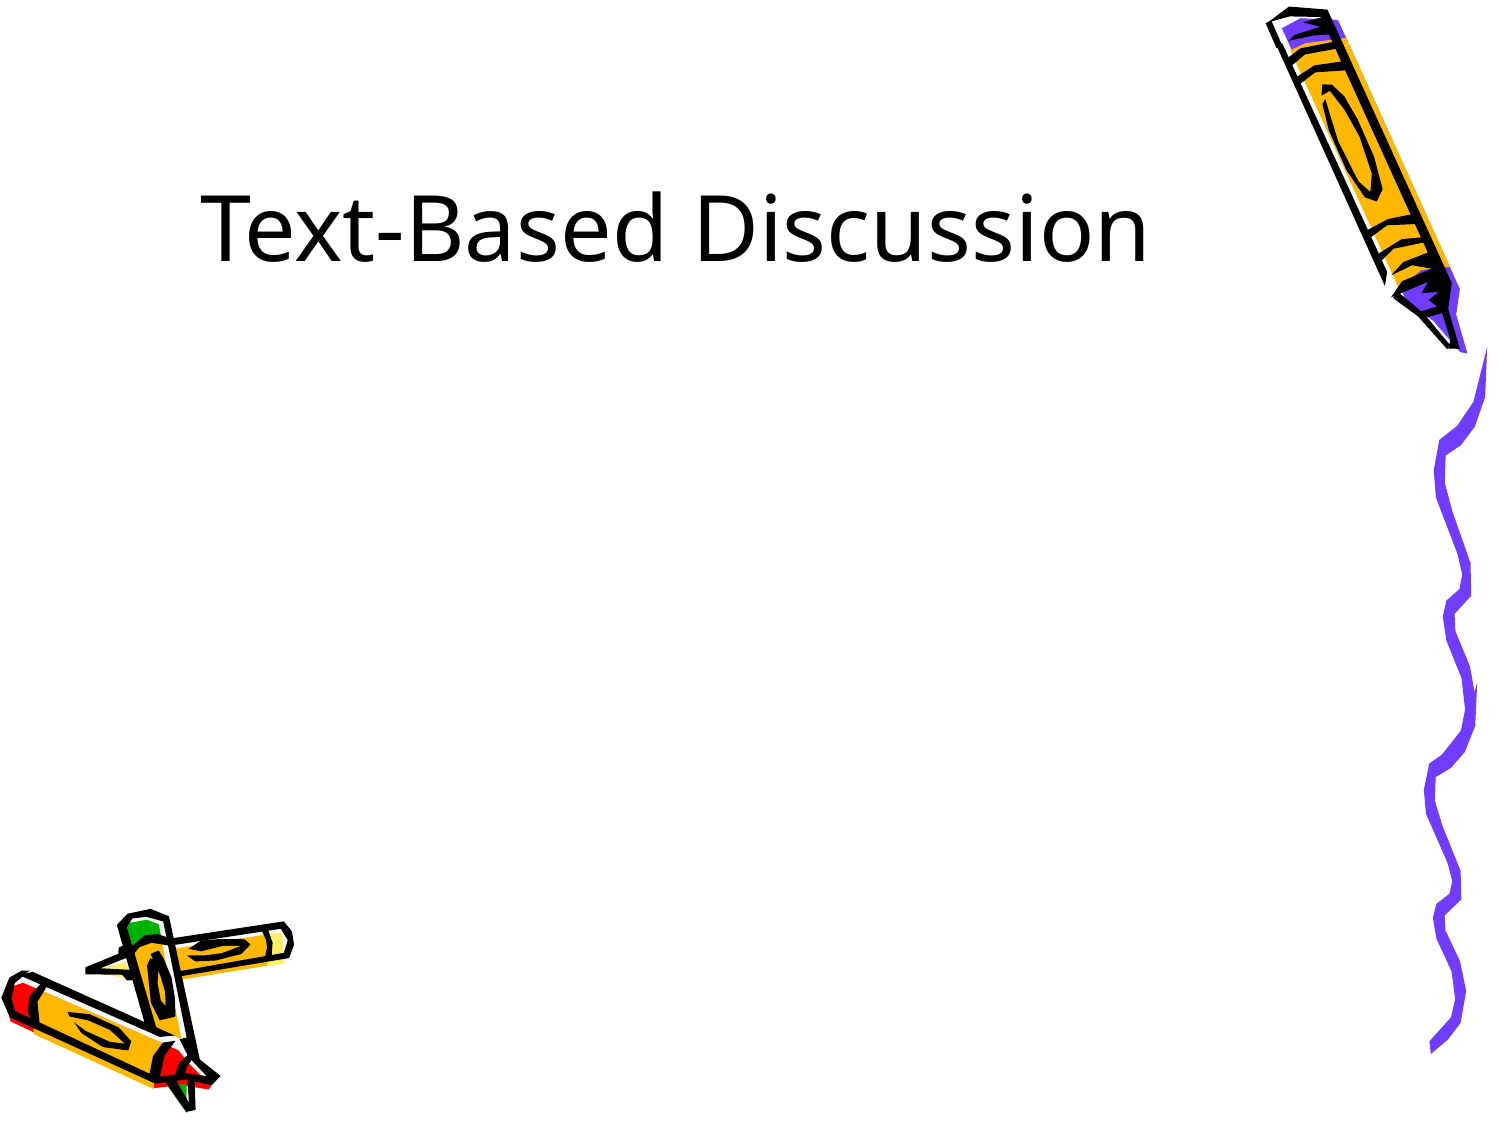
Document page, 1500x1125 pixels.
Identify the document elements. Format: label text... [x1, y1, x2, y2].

title Text-Based Discussion [112, 24, 1240, 288]
